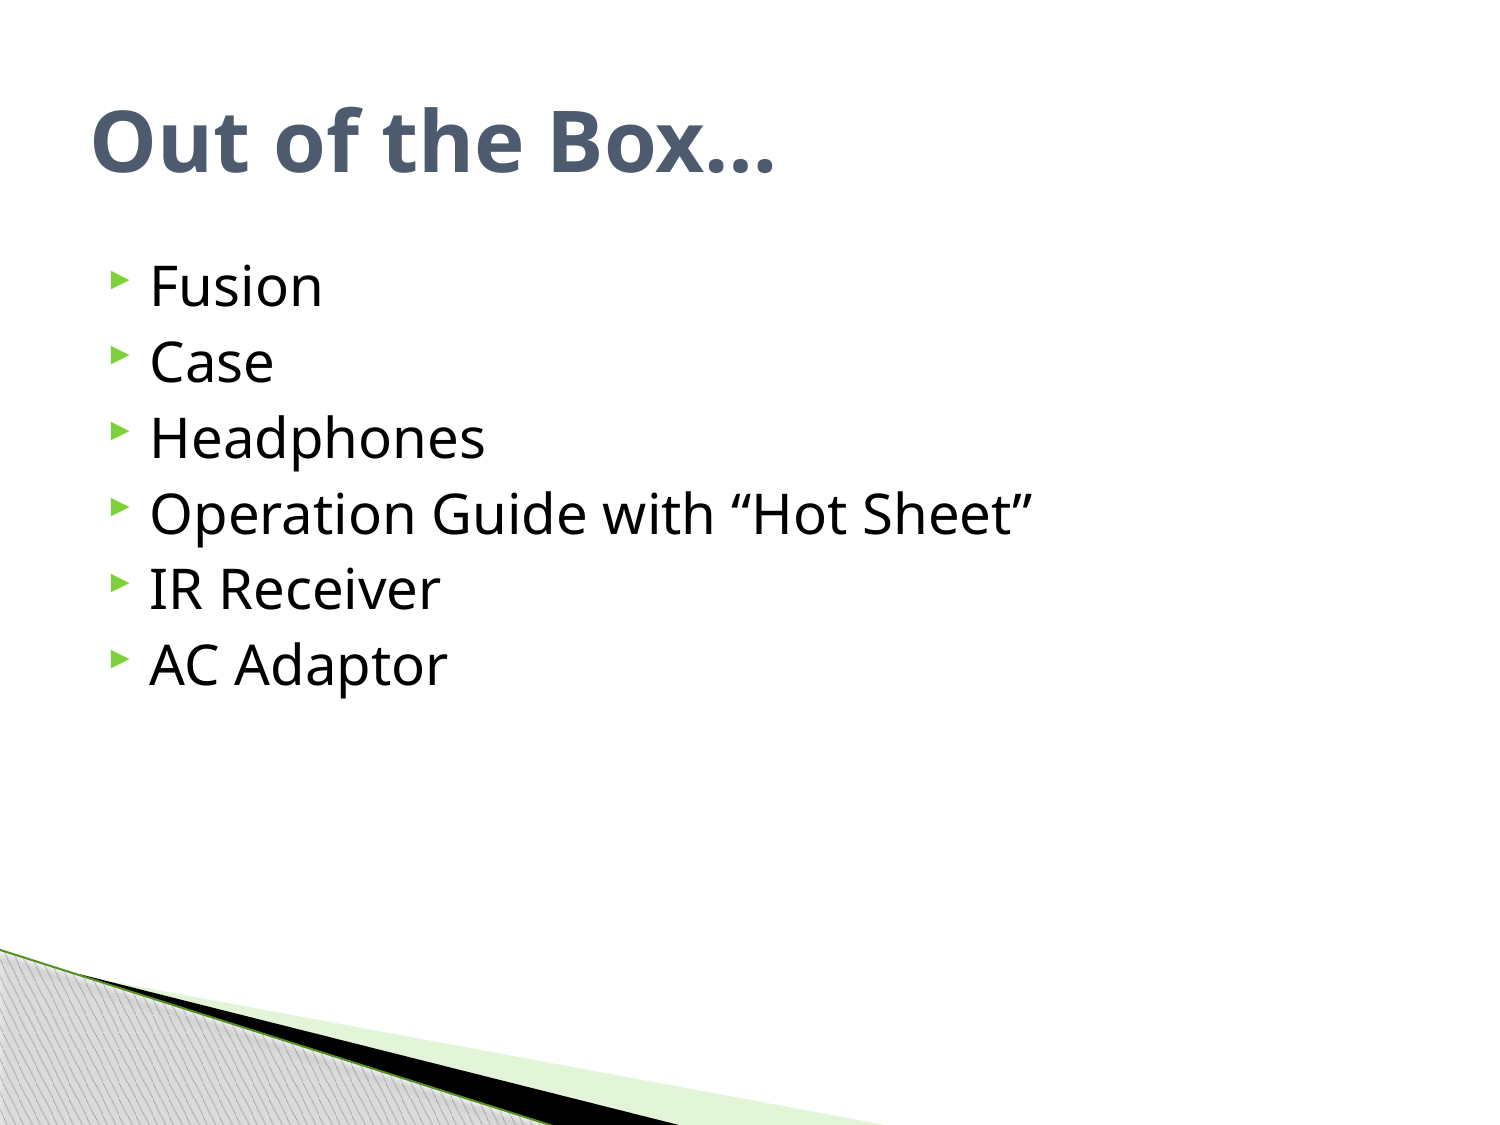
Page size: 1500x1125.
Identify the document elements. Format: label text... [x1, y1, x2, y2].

list Fusion Case Headphones Operation Guide with “Hot Sheet” IR Receiver AC Adaptor [75, 243, 1425, 986]
title Out of the Box… [75, 45, 1425, 233]
